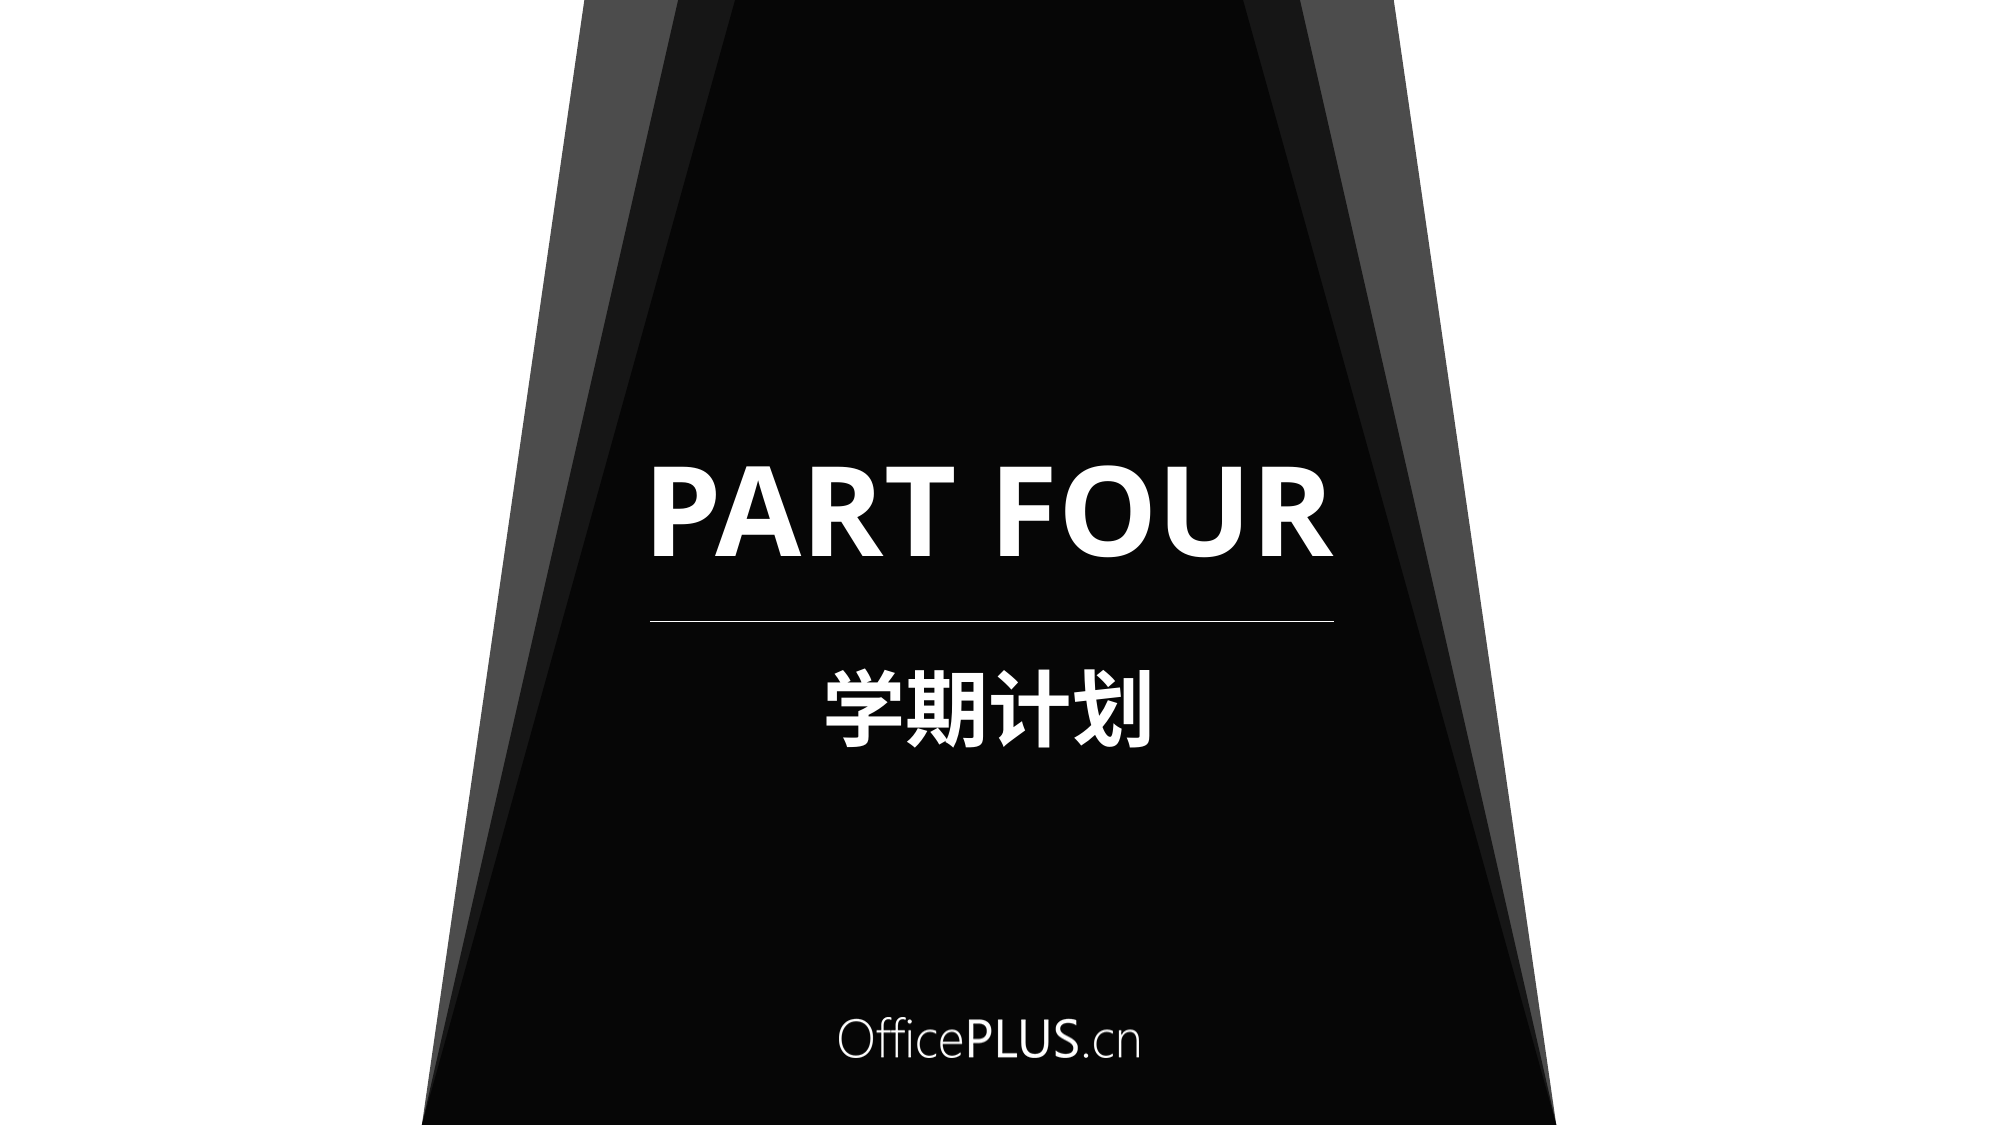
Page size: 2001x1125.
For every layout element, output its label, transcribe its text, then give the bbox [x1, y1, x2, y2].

list PART FOUR [450, 410, 1529, 622]
picture [838, 1017, 1139, 1058]
list 学期计划 [450, 661, 1529, 798]
